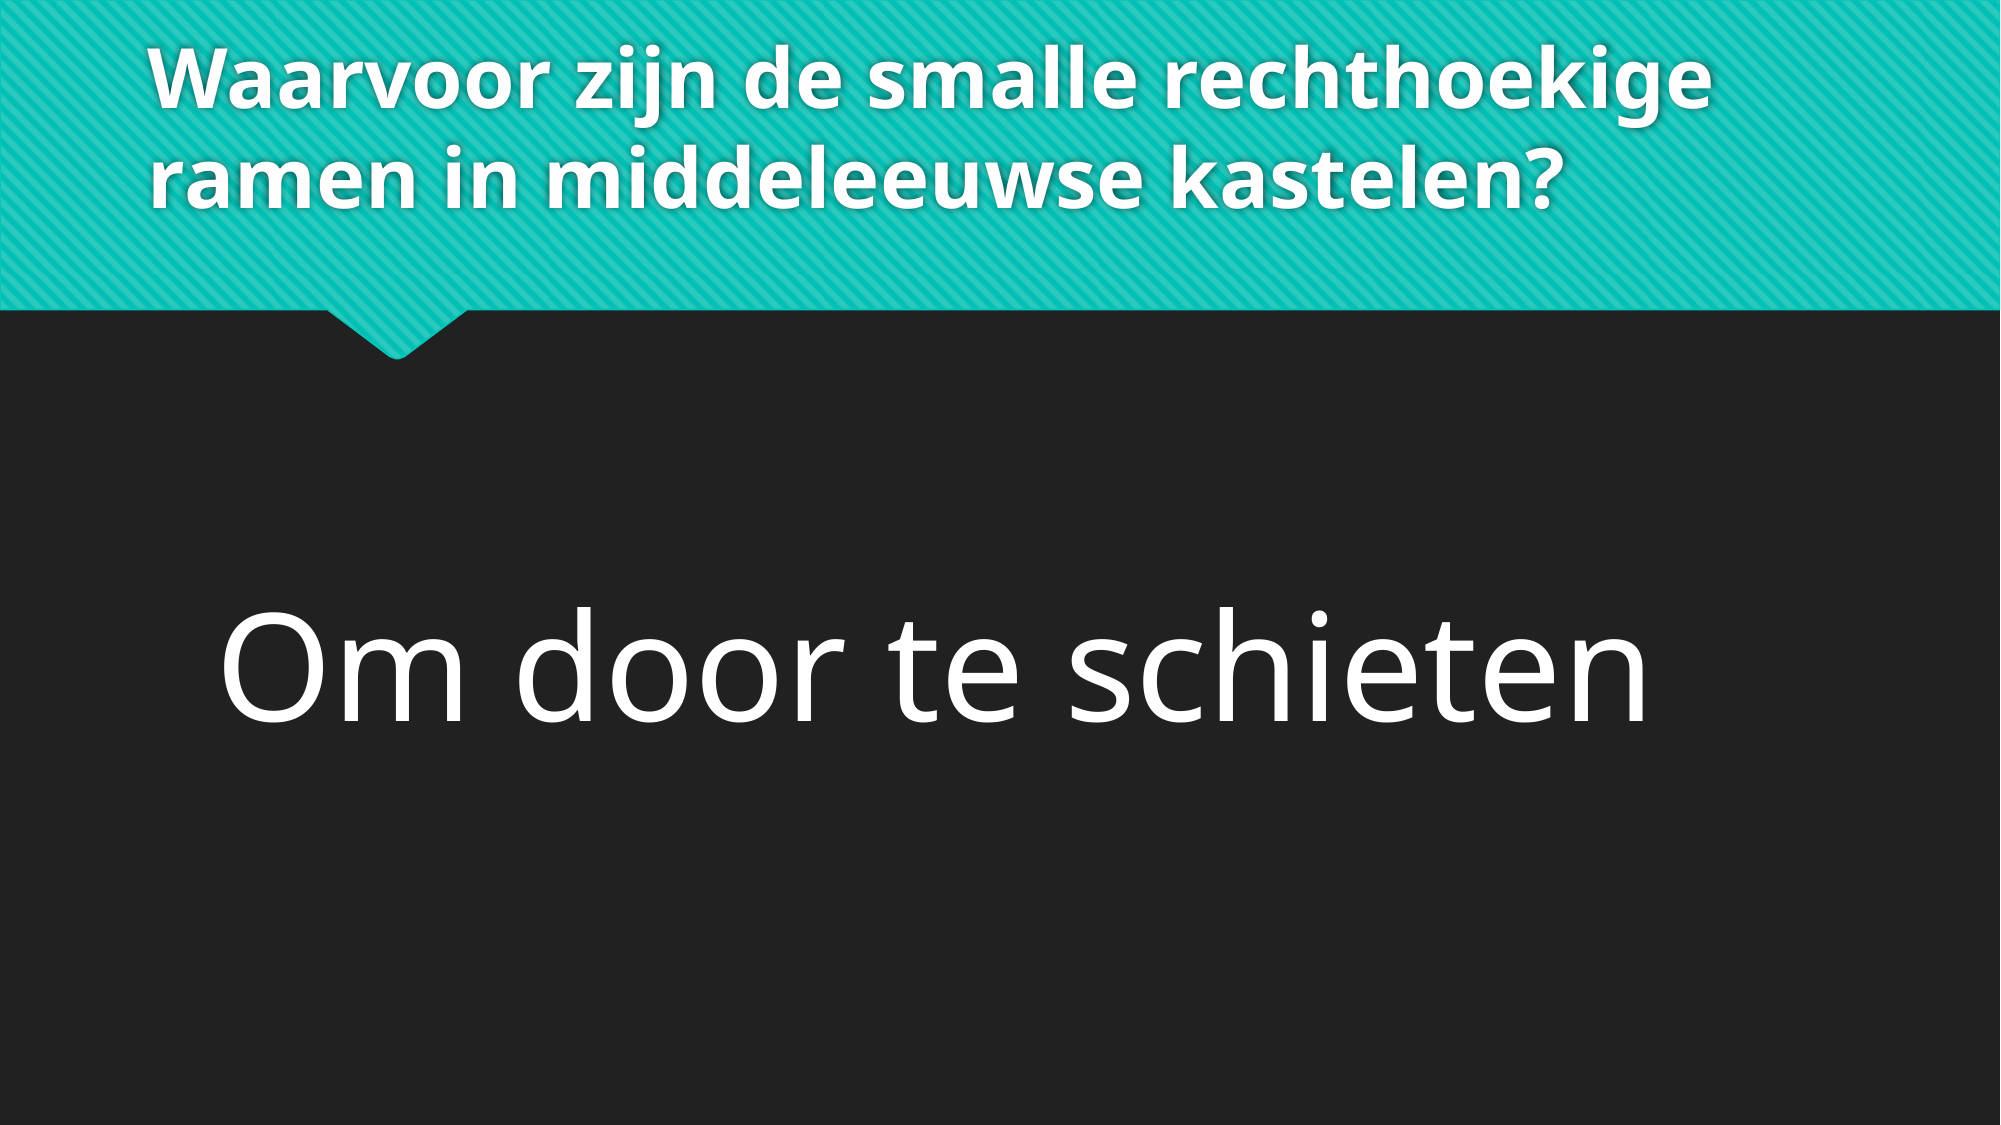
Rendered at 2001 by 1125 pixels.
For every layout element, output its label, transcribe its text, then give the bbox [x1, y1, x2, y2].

text_box Om door te schieten [200, 564, 1868, 760]
title Waarvoor zijn de smalle rechthoekige ramen in middeleeuwse kastelen? [132, 73, 1868, 233]
